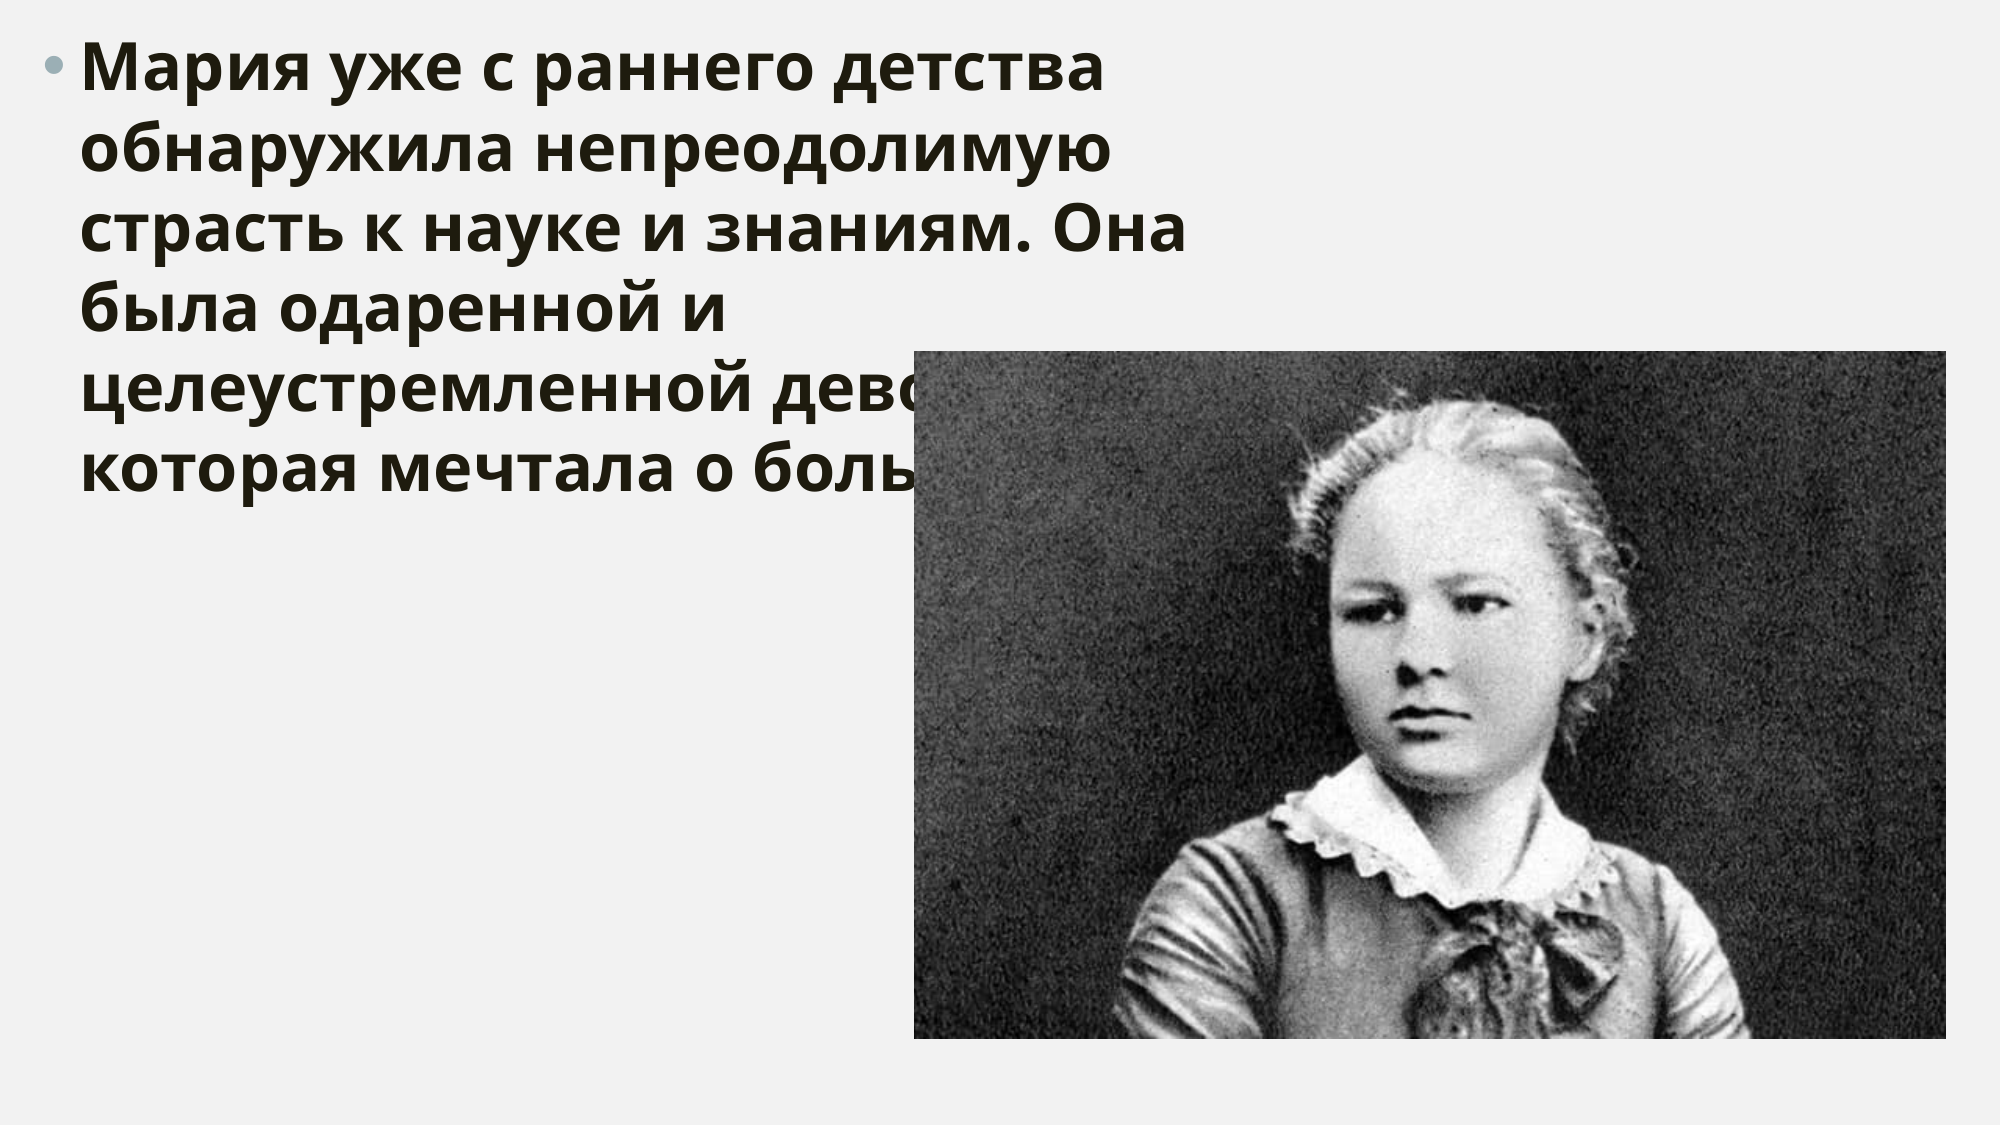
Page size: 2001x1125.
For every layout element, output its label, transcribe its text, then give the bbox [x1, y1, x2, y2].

picture [914, 350, 1946, 1039]
list Мария уже с раннего детства обнаружила непреодолимую страсть к науке и знаниям. Она была одаренной и целеустремленной девочкой, которая мечтала о большем. [27, 16, 1296, 526]
